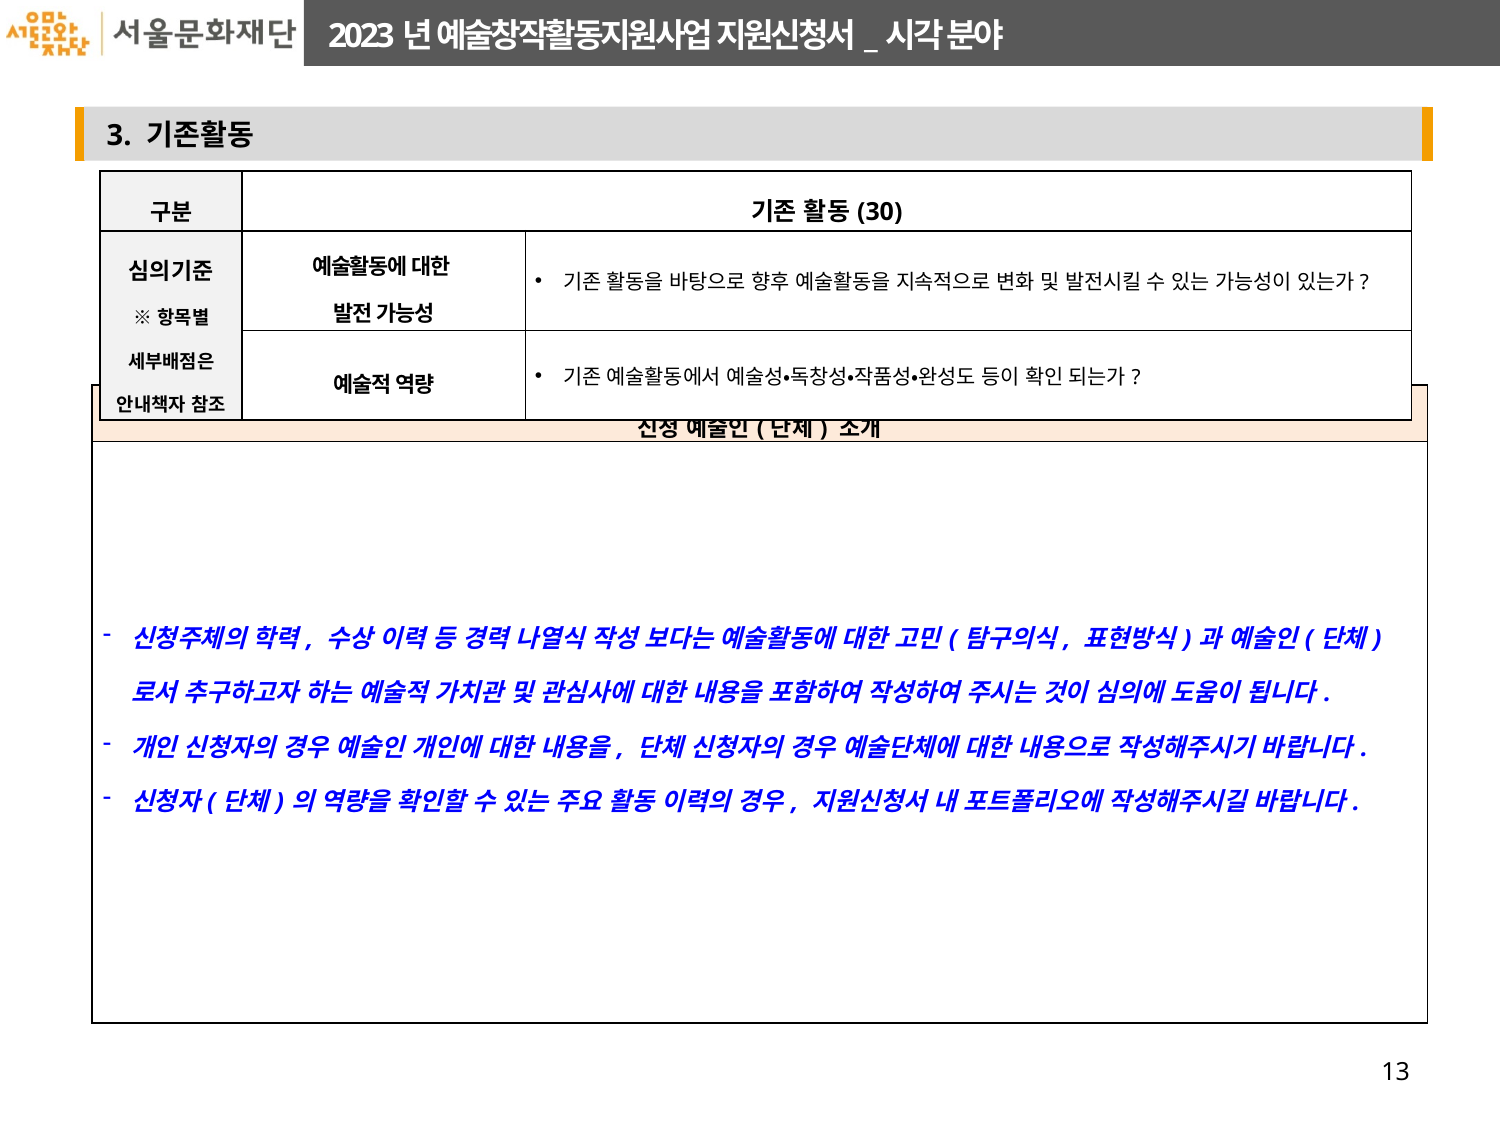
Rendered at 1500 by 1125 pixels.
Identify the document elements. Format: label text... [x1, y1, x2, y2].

table_header 신청 예술인(단체) 소개 [93, 386, 1427, 441]
table_cell 예술활동에 대한 발전 가능성 [243, 232, 525, 330]
picture [6, 6, 298, 61]
table_cell 기존 예술활동에서 예술성‧독창성‧작품성‧완성도 등이 확인 되는가? [526, 331, 1411, 419]
table_cell 기존 활동을 바탕으로 향후 예술활동을 지속적으로 변화 및 발전시킬 수 있는 가능성이 있는가? [526, 232, 1411, 330]
table_cell 심의기준 ※항목별 세부배점은 안내책자 참조 [101, 232, 241, 419]
slide_number 13 [1074, 1042, 1425, 1103]
table_cell 신청주체의 학력, 수상 이력 등 경력 나열식 작성 보다는 예술활동에 대한 고민(탐구의식, 표현방식)과 예술인(단체)로서 추구하고자 하는 예술적 가치관 및 관심사에 대한 내용을 포함하여 작성하여 주시는 것이 심의에 도움이 됩니다. 개인 신청자의 경우 예술인 개인에 대한 내용을, 단체 신청자의 경우 예술단체에 대한 내용으로 작성해주시기 바랍니다. 신청자(단체)의 역량을 확인할 수 있는 주요 활동 이력의 경우, 지원신청서 내 포트폴리오에 작성해주시길 바랍니다. [93, 442, 1427, 1022]
table_cell 예술적 역량 [243, 331, 525, 419]
table_header 기존 활동(30) [243, 172, 1411, 230]
table_header 구분 [101, 172, 241, 230]
